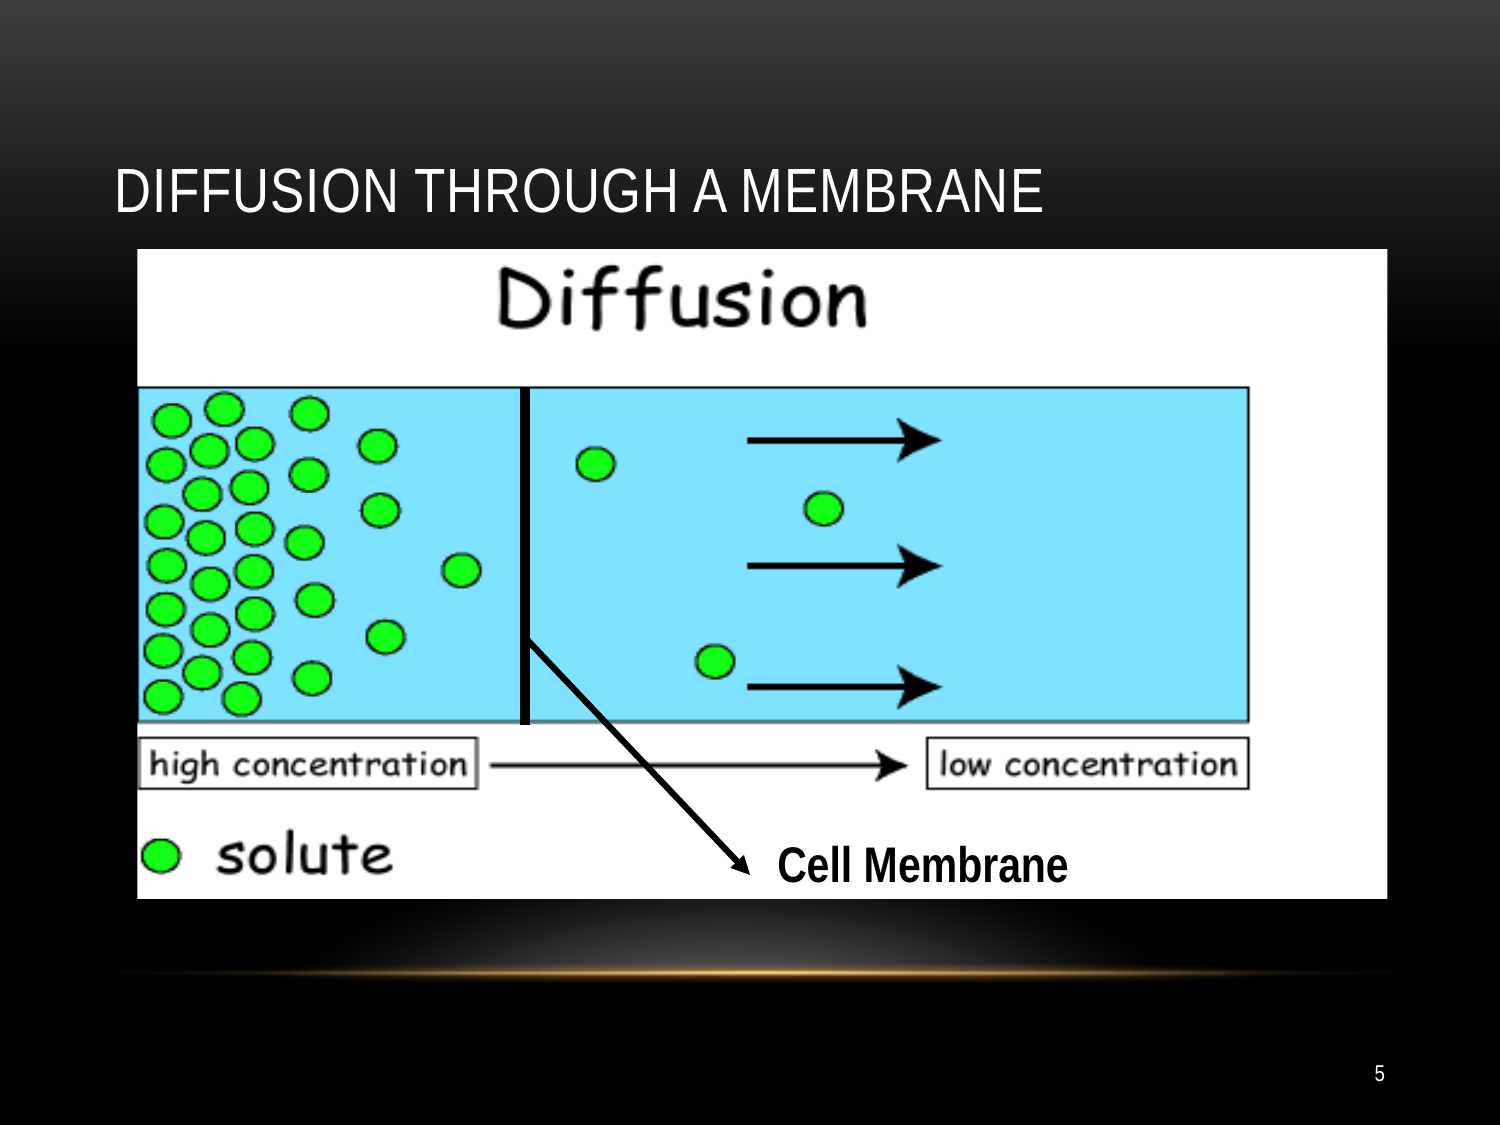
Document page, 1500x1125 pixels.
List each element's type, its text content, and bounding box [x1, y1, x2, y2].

picture [0, 0, 1500, 1125]
title Diffusion through a membrane [99, 45, 1400, 233]
slide_number 5 [1237, 1042, 1400, 1103]
